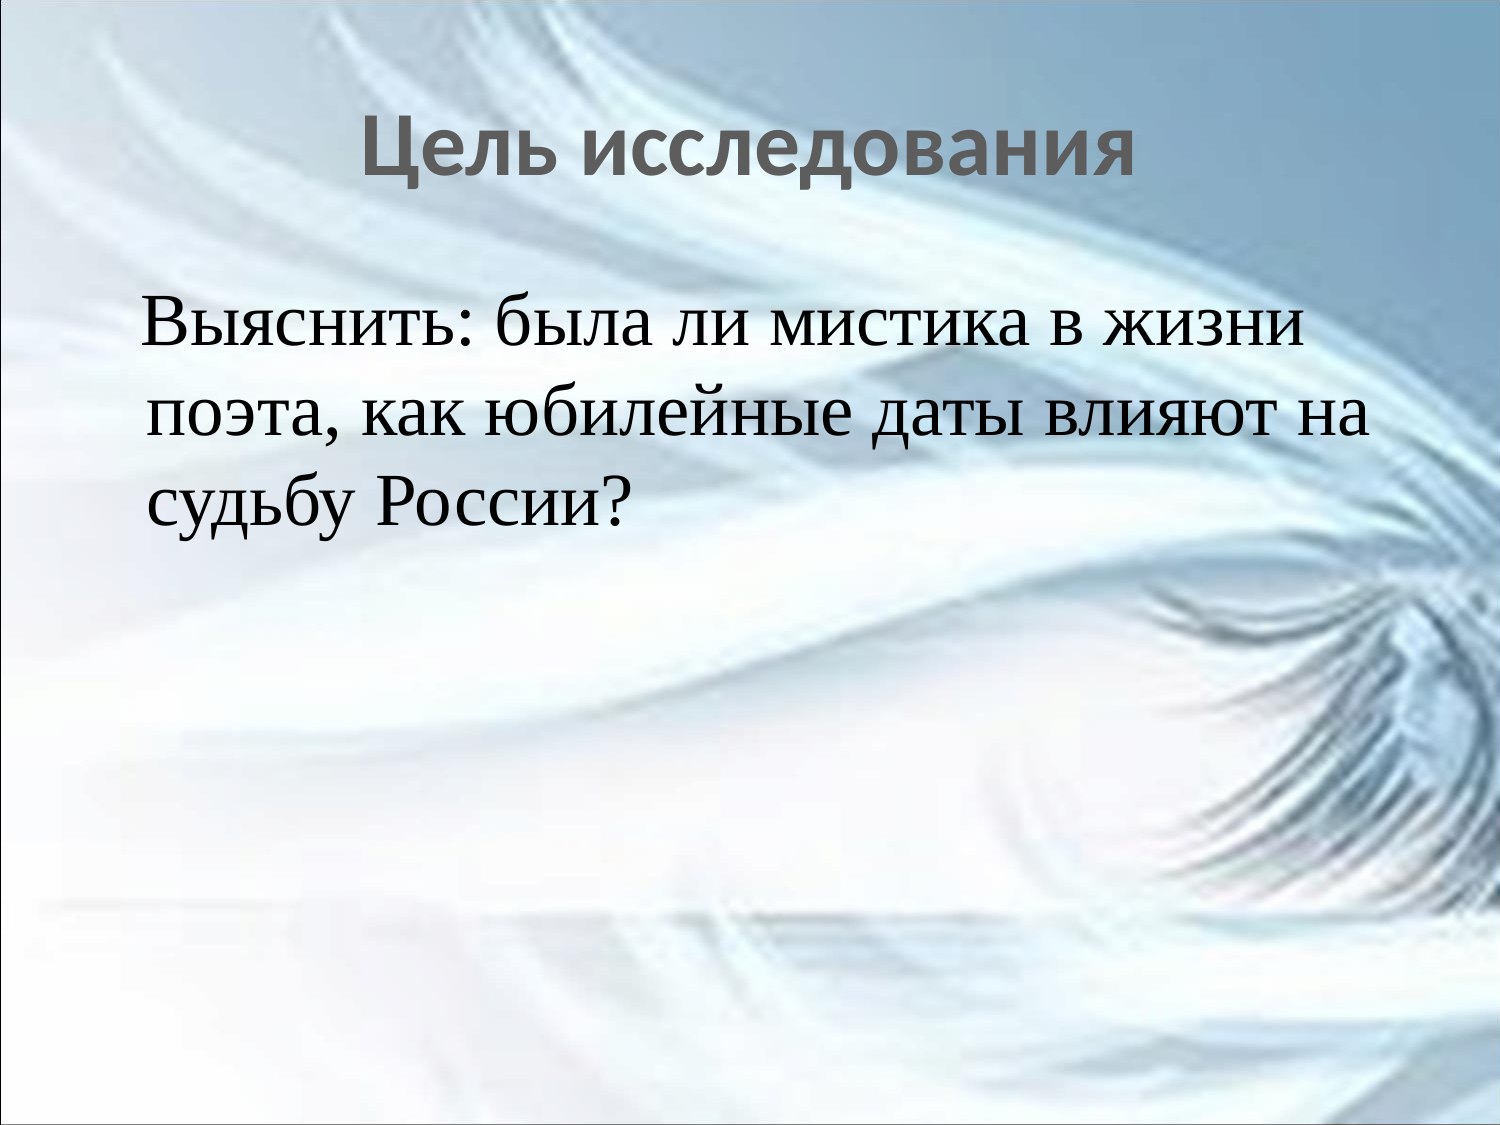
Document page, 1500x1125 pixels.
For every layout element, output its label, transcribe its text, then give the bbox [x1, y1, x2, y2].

picture [0, 0, 1500, 1125]
title Цель исследования [74, 44, 1426, 233]
list Выяснить: была ли мистика в жизни поэта, как юбилейные даты влияют на судьбу России? [74, 262, 1426, 1006]
